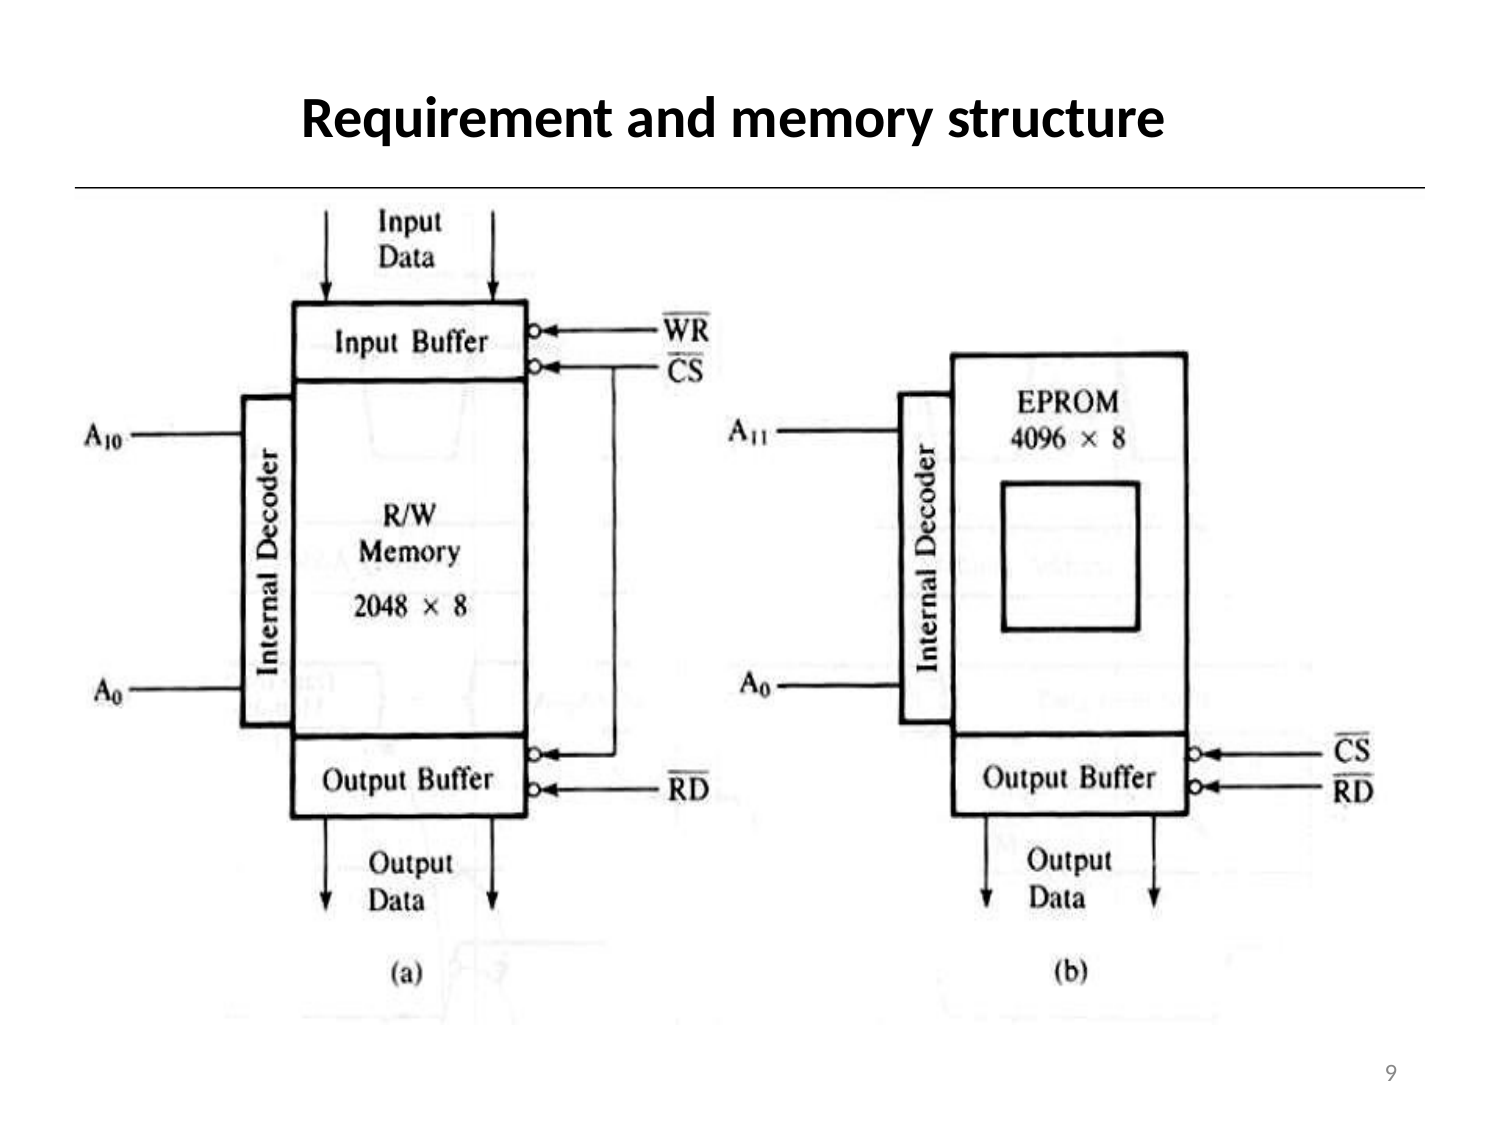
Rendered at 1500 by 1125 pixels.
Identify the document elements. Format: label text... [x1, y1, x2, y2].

title Requirement and memory structure [299, 76, 1175, 267]
slide_number 10 [1380, 1060, 1415, 1125]
picture [74, 187, 1425, 1025]
